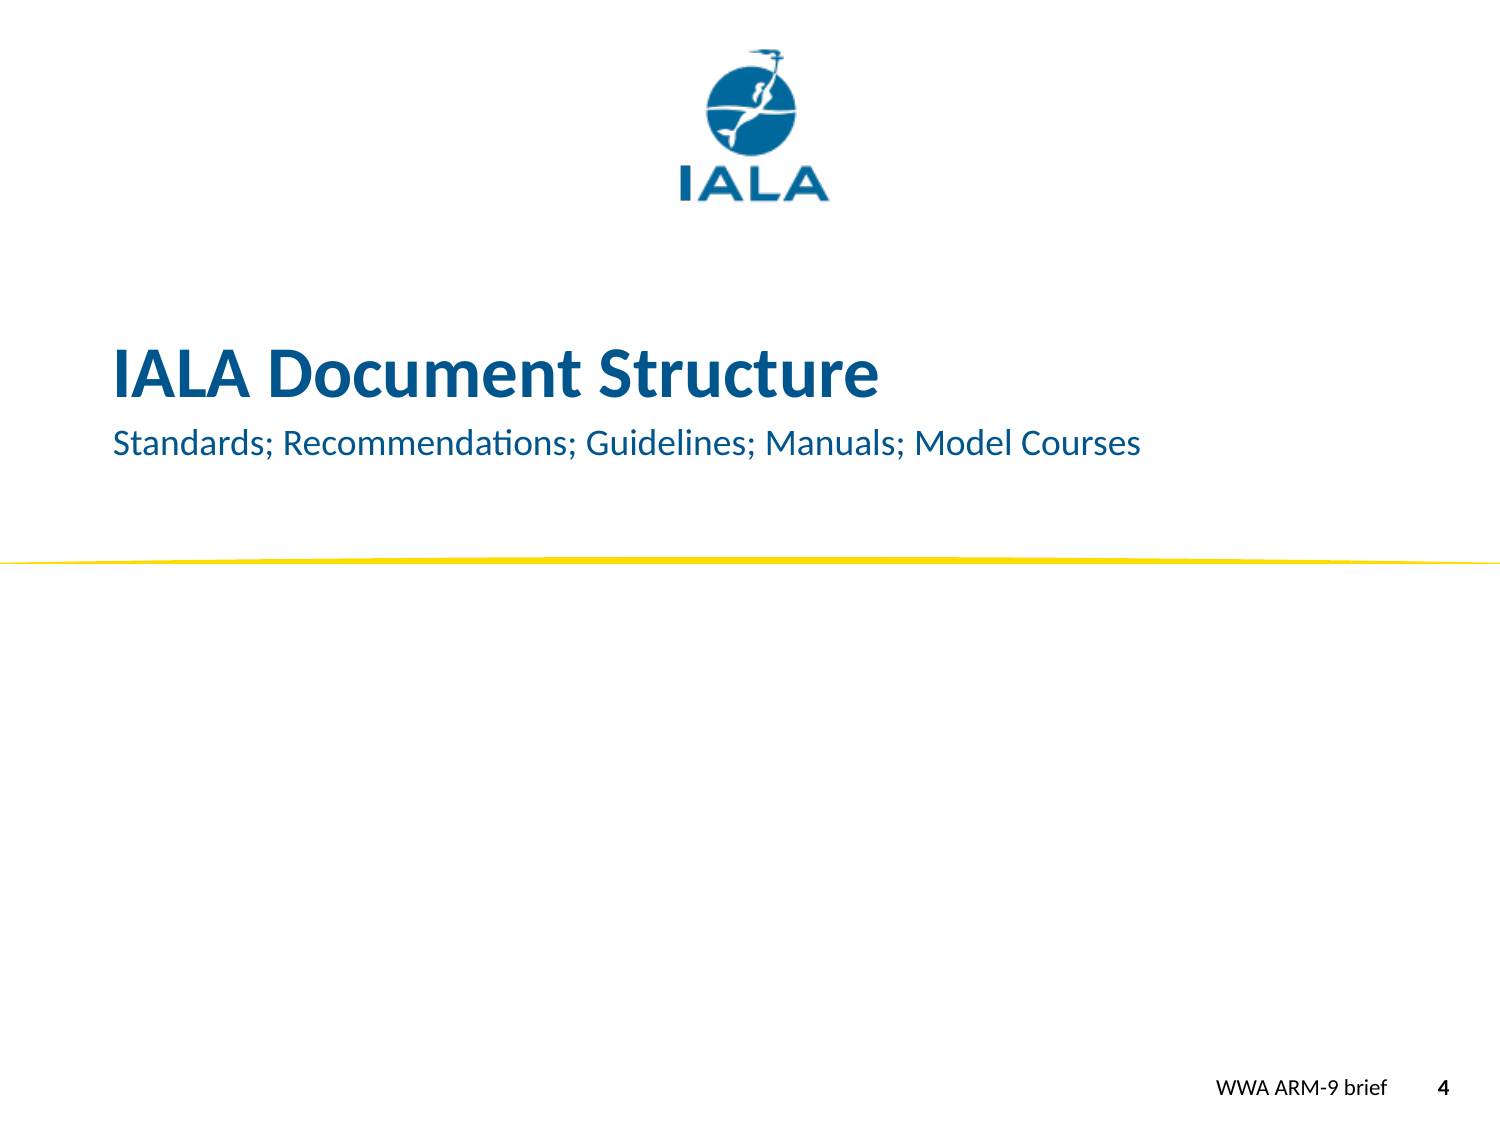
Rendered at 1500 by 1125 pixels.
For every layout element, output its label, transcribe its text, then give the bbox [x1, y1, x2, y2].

list Standards; Recommendations; Guidelines; Manuals; Model Courses [112, 413, 1388, 552]
title IALA Document Structure [112, 249, 1388, 412]
slide_number 4 [1388, 1046, 1500, 1125]
footer WWA ARM-9 brief [466, 1046, 1388, 1125]
